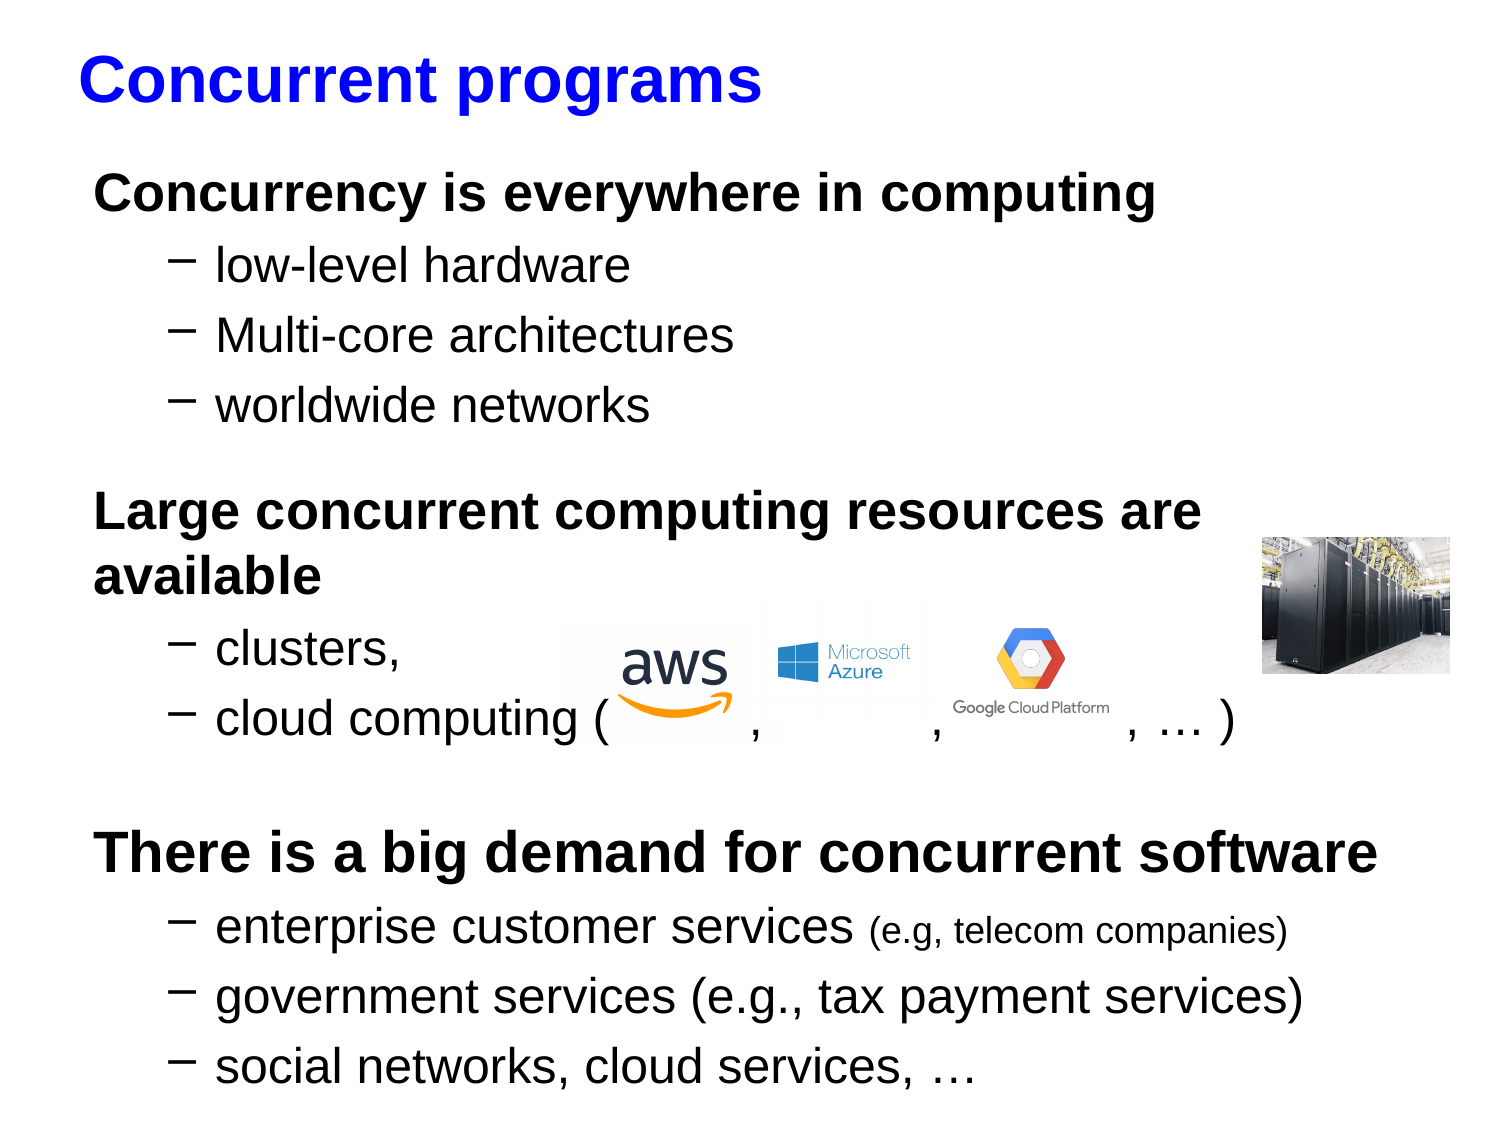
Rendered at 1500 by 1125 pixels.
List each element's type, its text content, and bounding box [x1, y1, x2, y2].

title Concurrent programs [62, 1, 1414, 150]
list Concurrency is everywhere in computing low-level hardware Multi-core architectures worldwide networks Large concurrent computing resources are available clusters, cloud computing ( , , , … ) There is a big demand for concurrent software enterprise customer services (e.g, telecom companies) government services (e.g., tax payment services) social networks, cloud services, … [78, 149, 1463, 998]
picture [1262, 537, 1451, 674]
picture [562, 599, 1126, 744]
